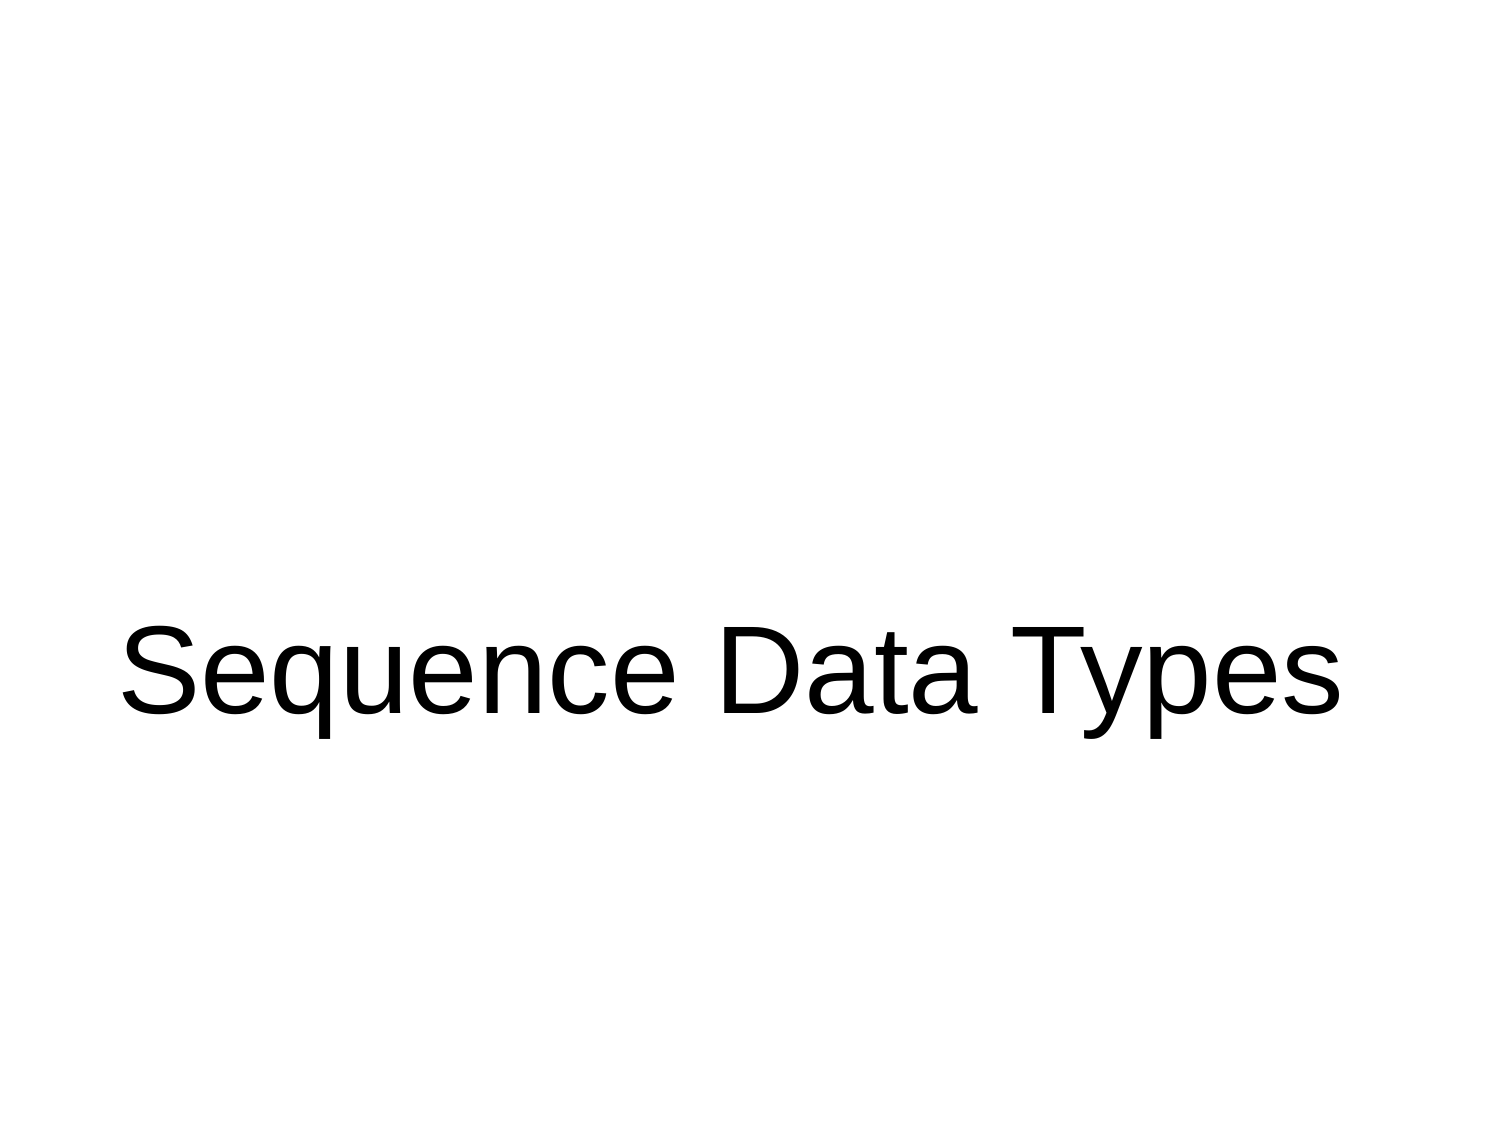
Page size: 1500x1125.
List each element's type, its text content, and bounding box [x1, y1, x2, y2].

title Sequence Data Types [102, 280, 1397, 749]
